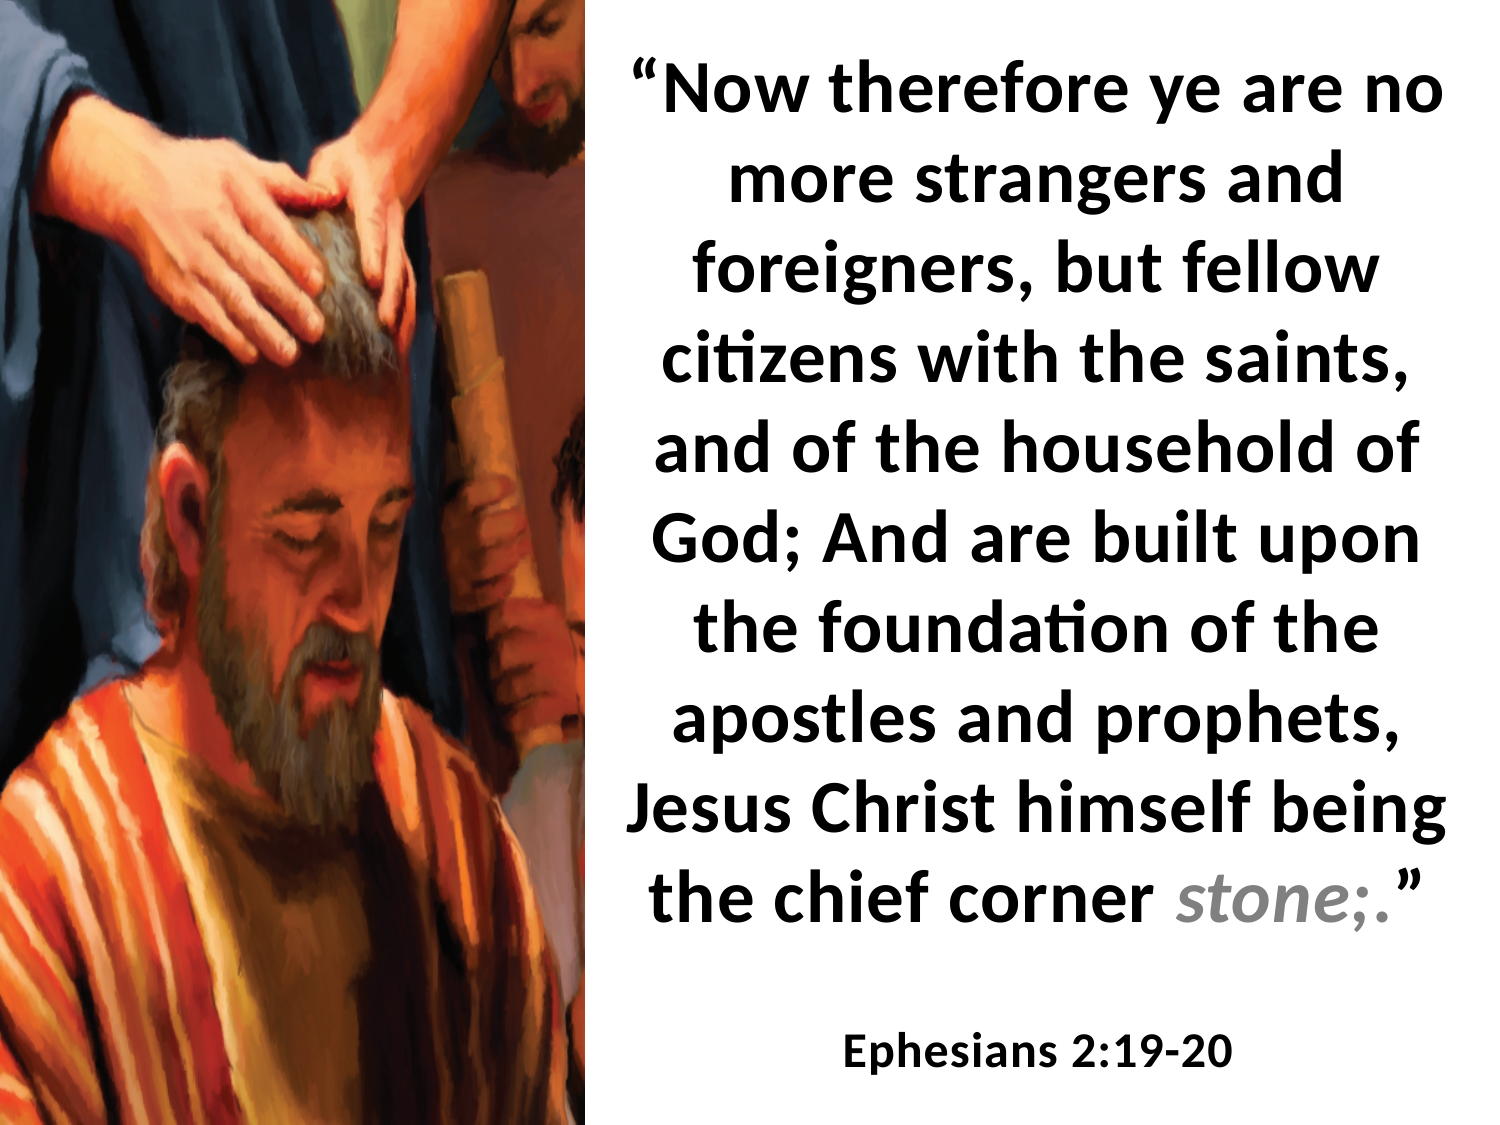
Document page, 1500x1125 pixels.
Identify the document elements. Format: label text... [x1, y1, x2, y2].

text_box “Now therefore ye are no more strangers and foreigners, but fellow citizens with the saints, and of the household of God; And are built upon the foundation of the apostles and prophets, Jesus Christ himself being the chief corner stone;.” Ephesians 2:19-20 [608, 29, 1468, 1085]
picture [0, 0, 585, 1125]
